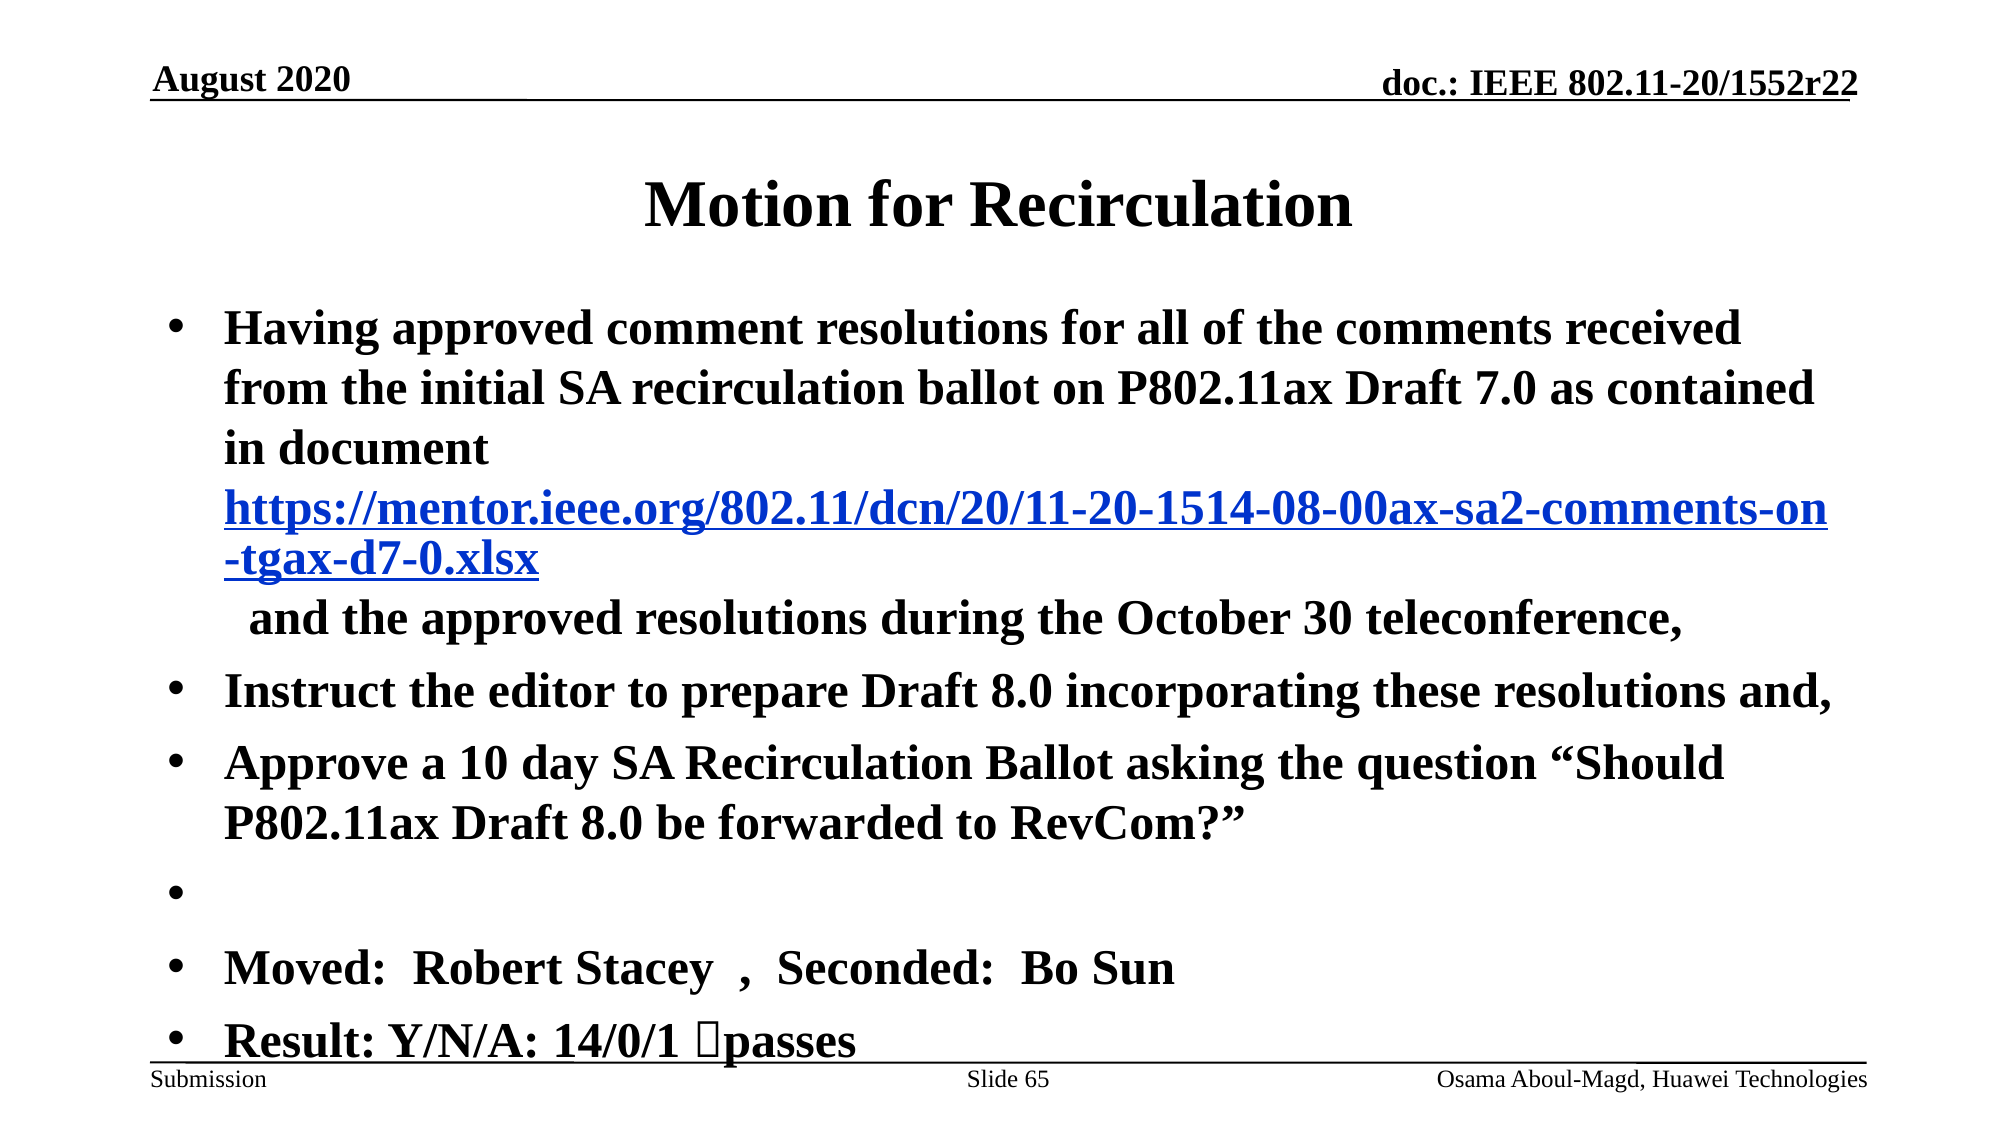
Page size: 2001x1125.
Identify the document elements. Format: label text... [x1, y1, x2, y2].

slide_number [152, 54, 563, 100]
slide_number Slide 65 [950, 1061, 1067, 1123]
title Motion for Recirculation [149, 112, 1850, 288]
footer Osama Aboul-Magd, Huawei Technologies [1171, 1061, 1869, 1093]
list Having approved comment resolutions for all of the comments received from the initial SA recirculation ballot on P802.11ax Draft 7.0 as contained in document https://mentor.ieee.org/802.11/dcn/20/11-20-1514-08-00ax-sa2-comments-on-tgax-d7-0.xlsx and the approved resolutions during the October 30 teleconference, Instruct the editor to prepare Draft 8.0 incorporating these resolutions and, Approve a 10 day SA Recirculation Ballot asking the question “Should P802.11ax Draft 8.0 be forwarded to RevCom?” Moved: Robert Stacey , Seconded: Bo Sun Result: Y/N/A: 14/0/1 passes [152, 286, 1853, 963]
